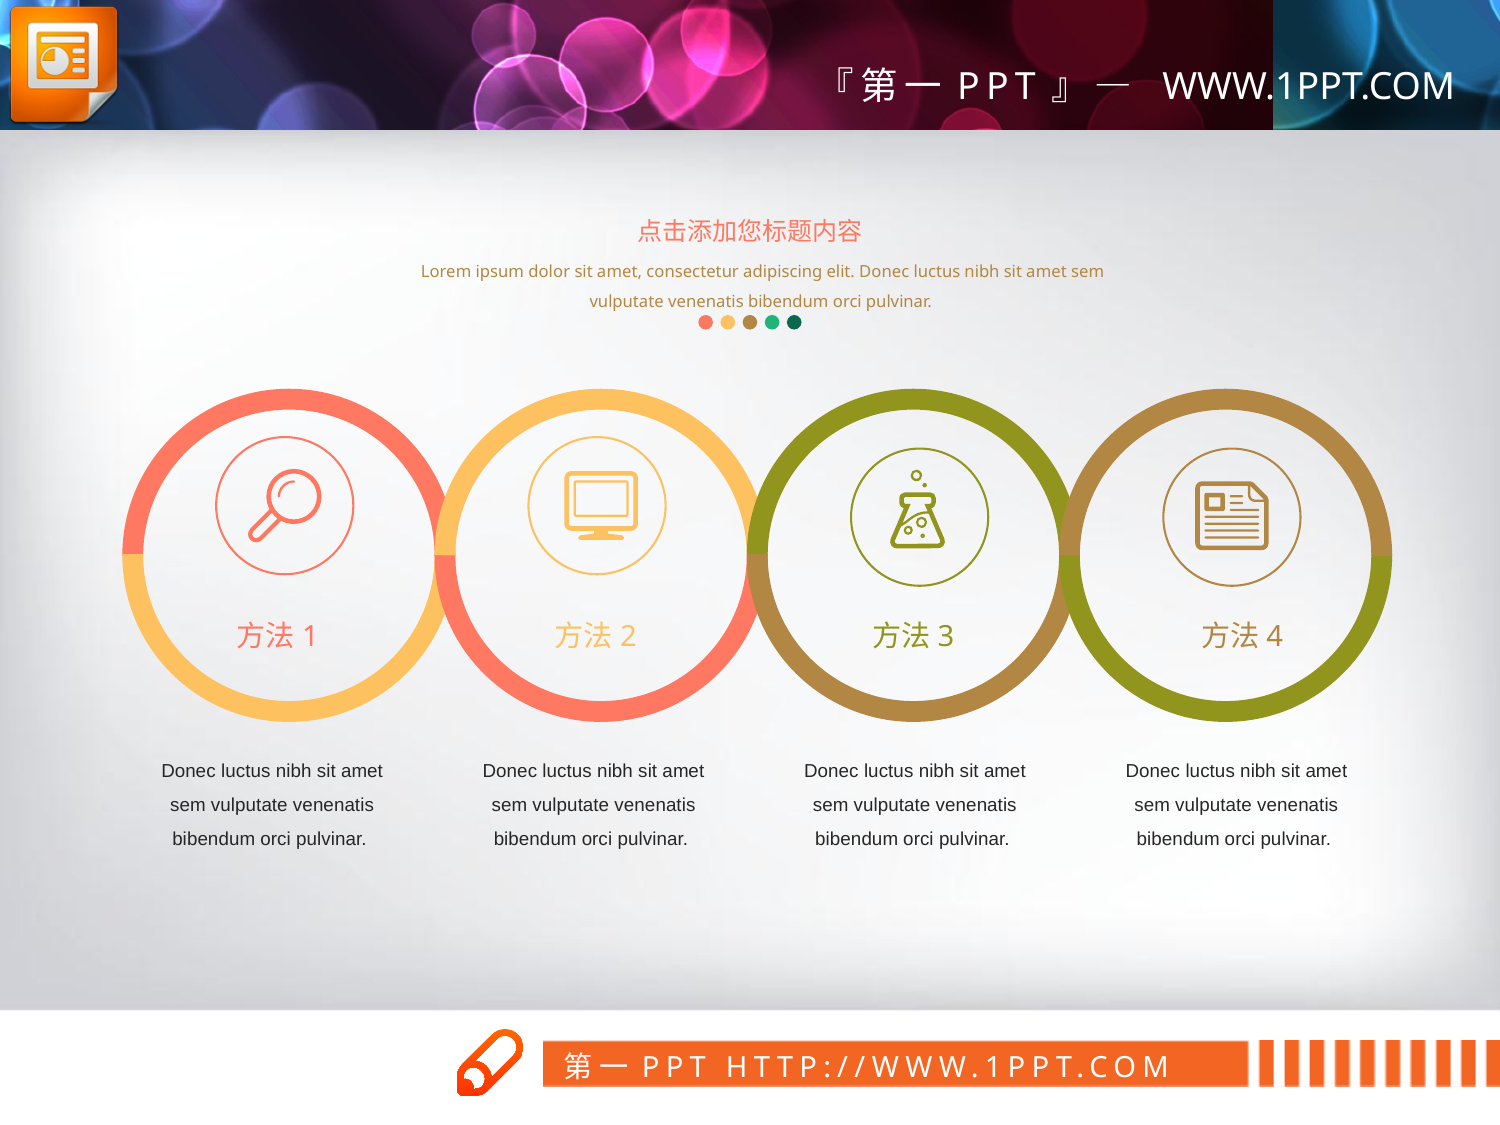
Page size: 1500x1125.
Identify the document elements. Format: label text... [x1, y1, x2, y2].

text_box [698, 314, 802, 330]
text_box Donec luctus nibh sit amet sem vulputate venenatis bibendum orci pulvinar. [133, 740, 411, 857]
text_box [850, 448, 989, 586]
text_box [215, 436, 354, 575]
text_box [450, 556, 751, 712]
text_box Lorem ipsum dolor sit amet, consectetur adipiscing elit. Donec luctus nibh sit amet sem vulputate venenatis bibendum orci pulvinar. [404, 243, 1122, 318]
picture [0, 0, 1500, 1012]
text_box 点击添加您标题内容 [622, 207, 878, 243]
text_box Donec luctus nibh sit amet sem vulputate venenatis bibendum orci pulvinar. [776, 740, 1054, 857]
picture [543, 1040, 1500, 1087]
text_box Donec luctus nibh sit amet sem vulputate venenatis bibendum orci pulvinar. [454, 740, 733, 857]
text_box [1069, 398, 1382, 712]
text_box [450, 399, 751, 557]
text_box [132, 398, 446, 712]
text_box Donec luctus nibh sit amet sem vulputate venenatis bibendum orci pulvinar. [1097, 740, 1375, 857]
text_box 方法2 [539, 609, 652, 660]
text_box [1163, 448, 1301, 586]
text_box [756, 398, 1068, 712]
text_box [528, 436, 666, 575]
